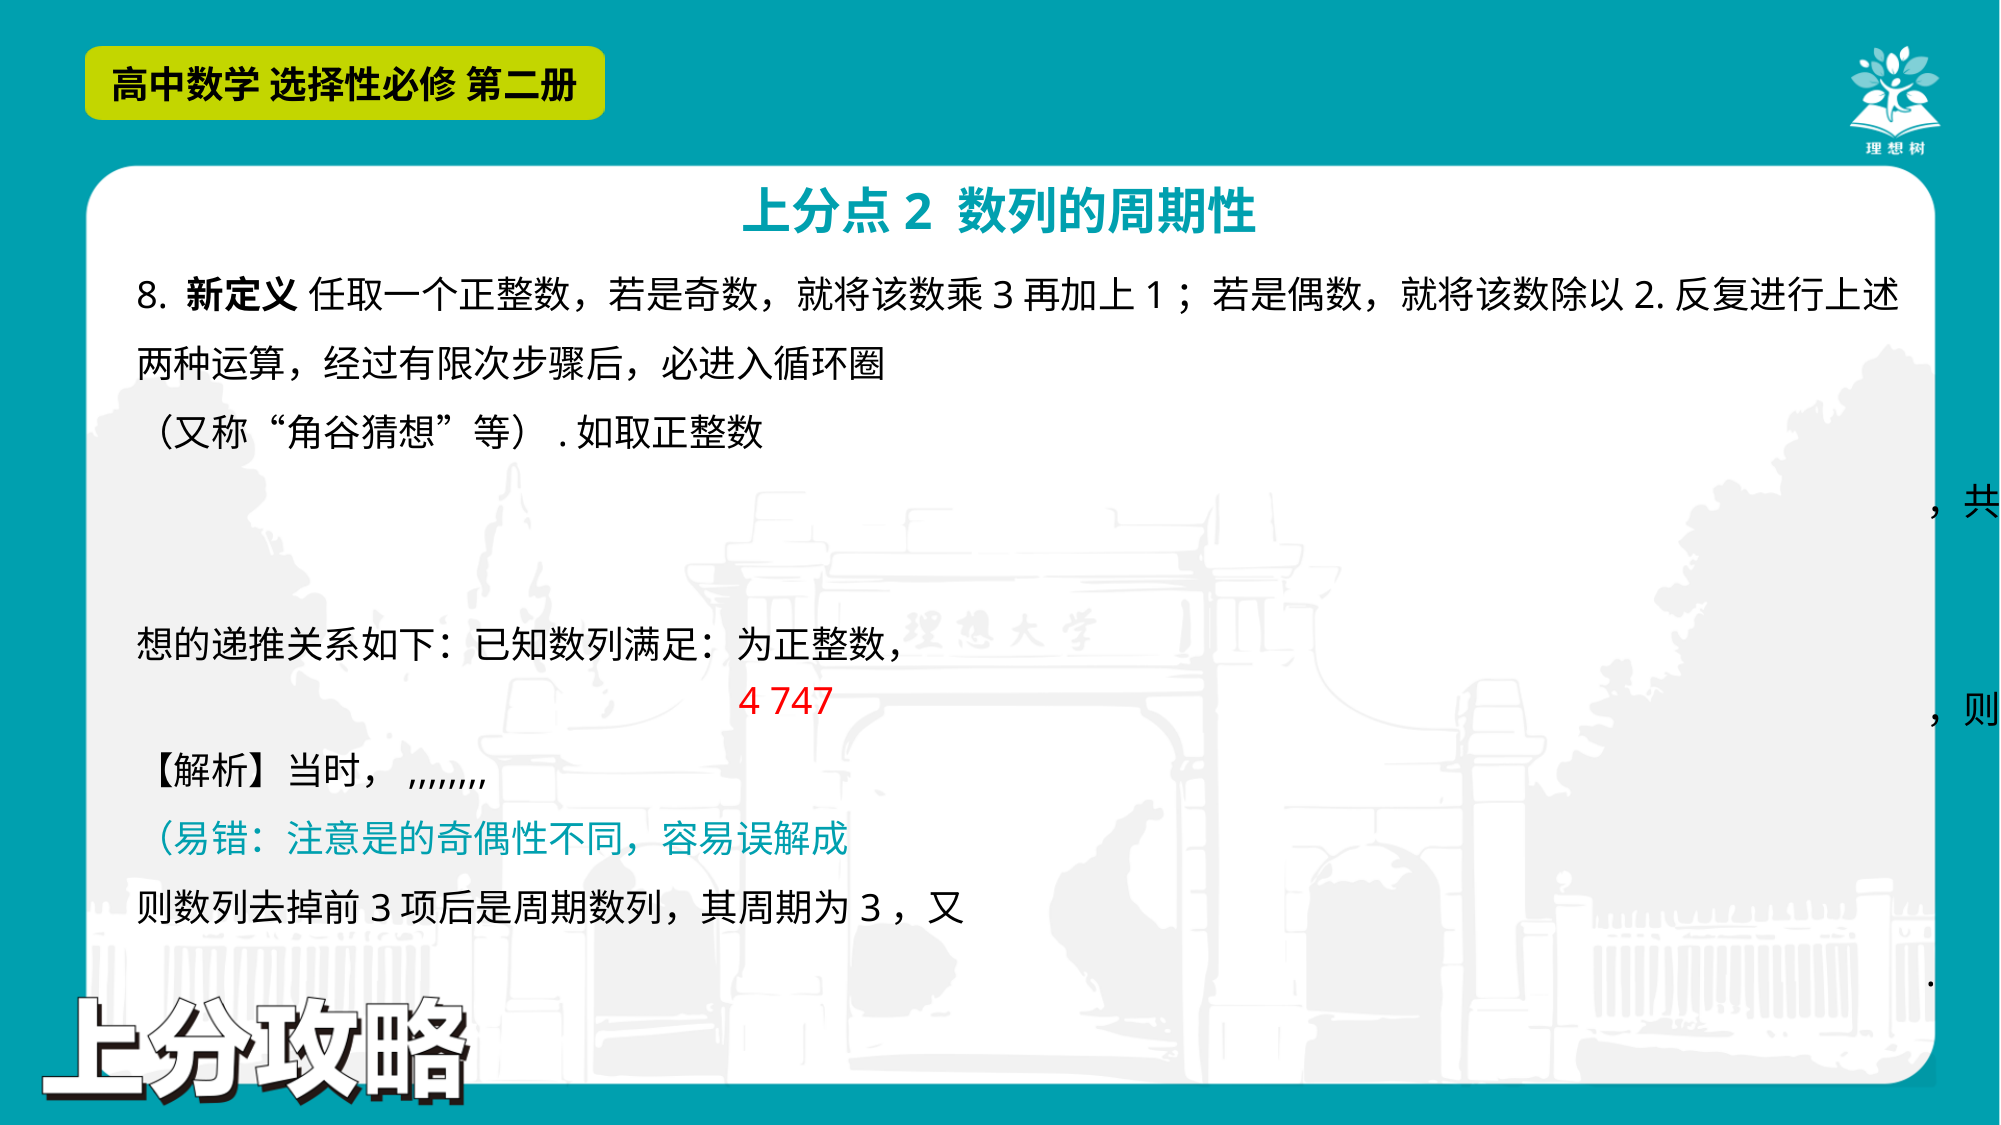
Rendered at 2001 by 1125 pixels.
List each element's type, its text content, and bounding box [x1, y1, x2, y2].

picture [0, 0, 2000, 1125]
text_box 4 747 [719, 657, 854, 716]
